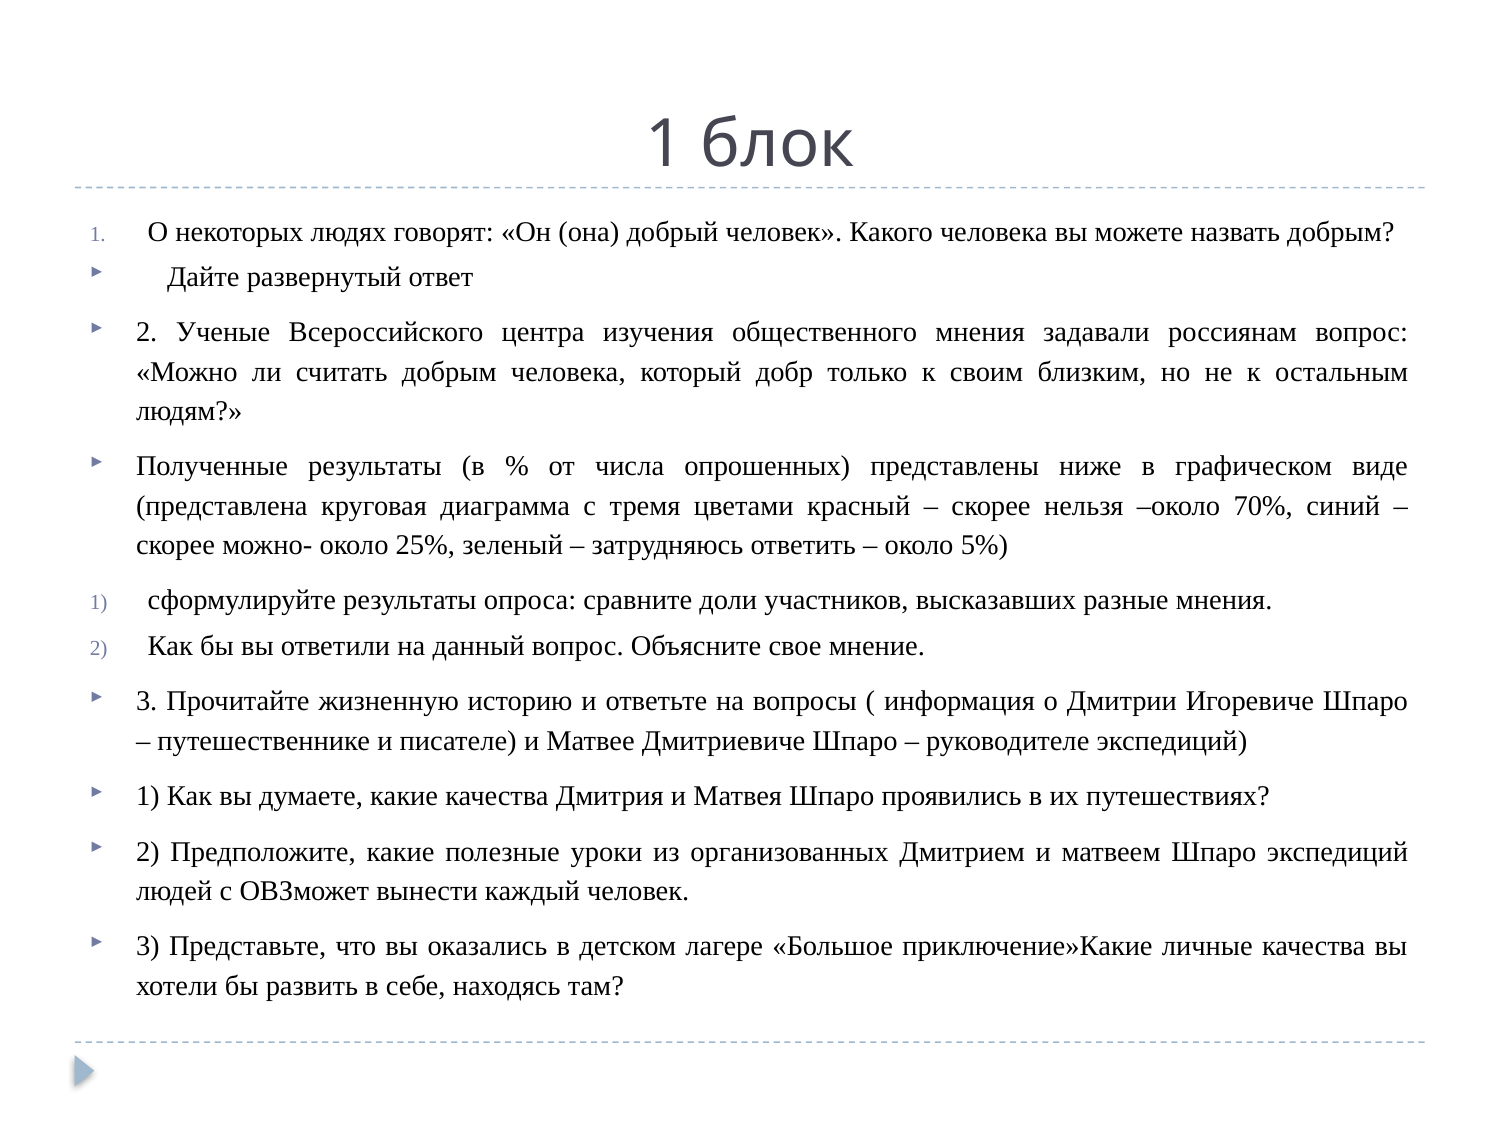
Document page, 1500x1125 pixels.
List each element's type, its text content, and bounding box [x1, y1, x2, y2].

title 1 блок [75, 24, 1425, 188]
list О некоторых людях говорят: «Он (она) добрый человек». Какого человека вы можете назвать добрым? Дайте развернутый ответ 2. Ученые Всероссийского центра изучения общественного мнения задавали россиянам вопрос: «Можно ли считать добрым человека, который добр только к своим близким, но не к остальным людям?» Полученные результаты (в % от числа опрошенных) представлены ниже в графическом виде (представлена круговая диаграмма с тремя цветами красный – скорее нельзя –около 70%, синий – скорее можно- около 25%, зеленый – затрудняюсь ответить – около 5%) сформулируйте результаты опроса: сравните доли участников, высказавших разные мнения. Как бы вы ответили на данный вопрос. Объясните свое мнение. 3. Прочитайте жизненную историю и ответьте на вопросы ( информация о Дмитрии Игоревиче Шпаро – путешественнике и писателе) и Матвее Дмитриевиче Шпаро – руководителе экспедиций) 1) Как вы думаете, какие качества Дмитрия и Матвея Шпаро проявились в их путешествиях? 2) Предположите, какие полезные уроки из организованных Дмитрием и матвеем Шпаро экспедиций людей с ОВЗможет вынести каждый человек. 3) Представьте, что вы оказались в детском лагере «Большое приключение»Какие личные качества вы хотели бы развить в себе, находясь там? [75, 200, 1425, 1010]
